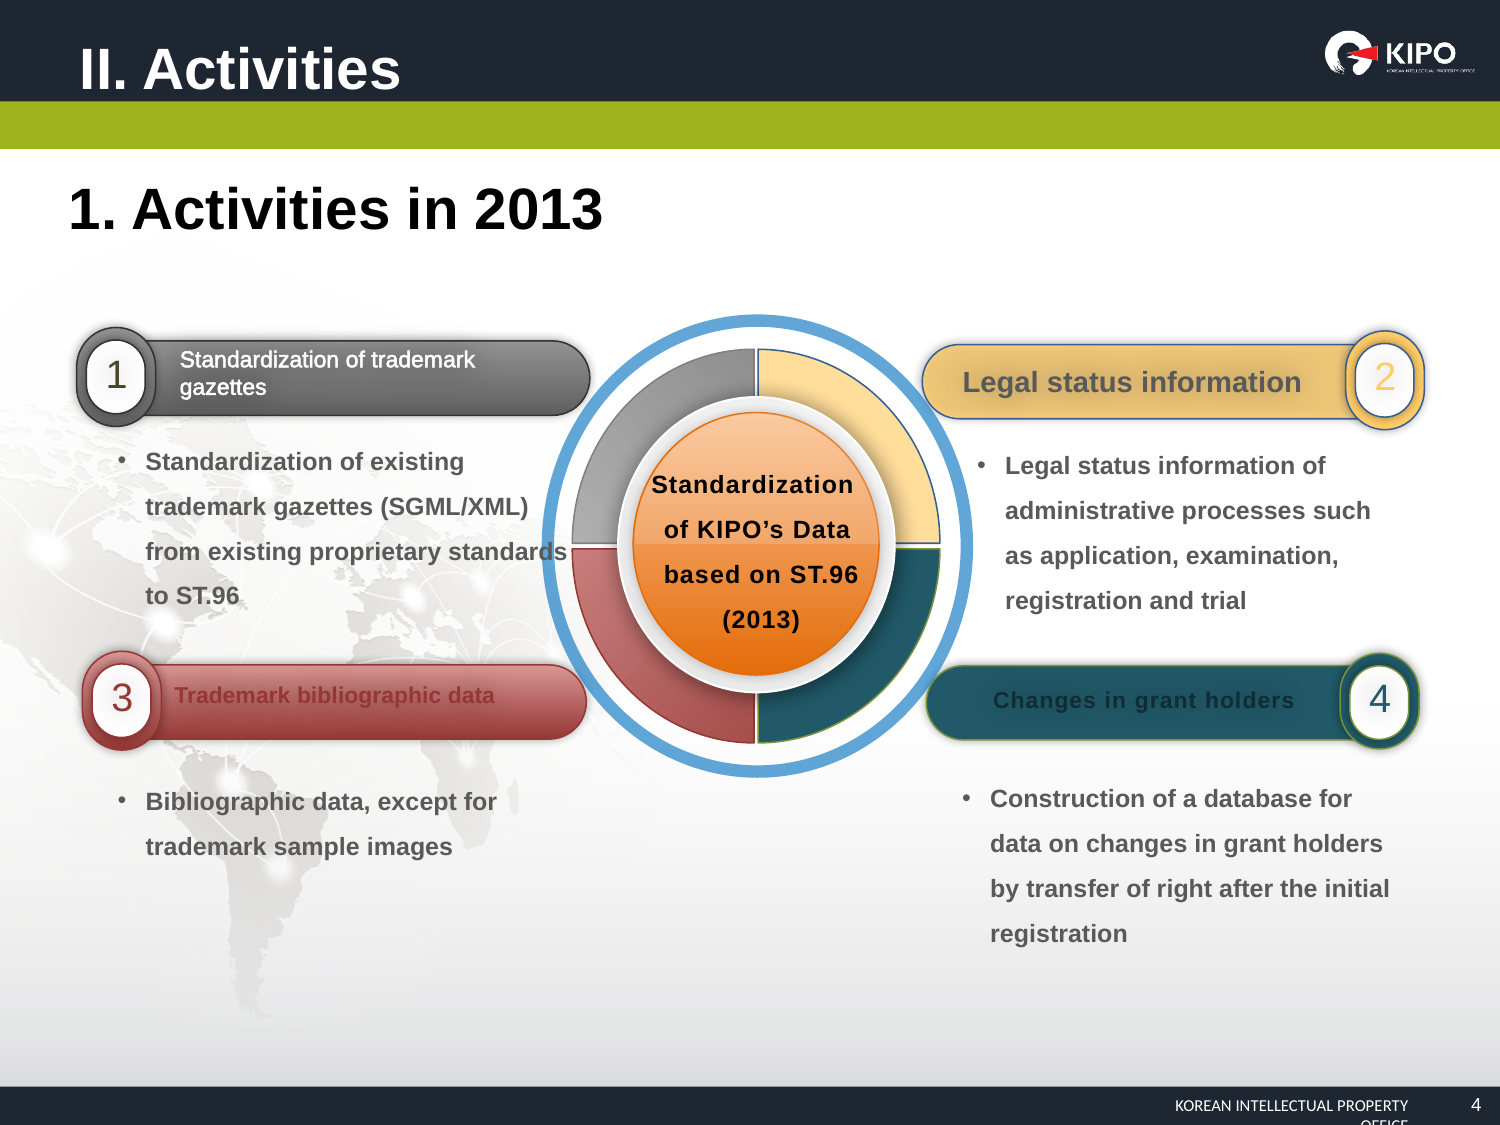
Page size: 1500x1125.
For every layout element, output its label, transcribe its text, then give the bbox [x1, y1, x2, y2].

text_box 1. Activities in 2013 [53, 163, 1093, 254]
picture [819, 149, 1500, 1086]
picture [1308, 15, 1500, 102]
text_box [76, 314, 1425, 958]
text_box II. Activities [65, 23, 939, 163]
